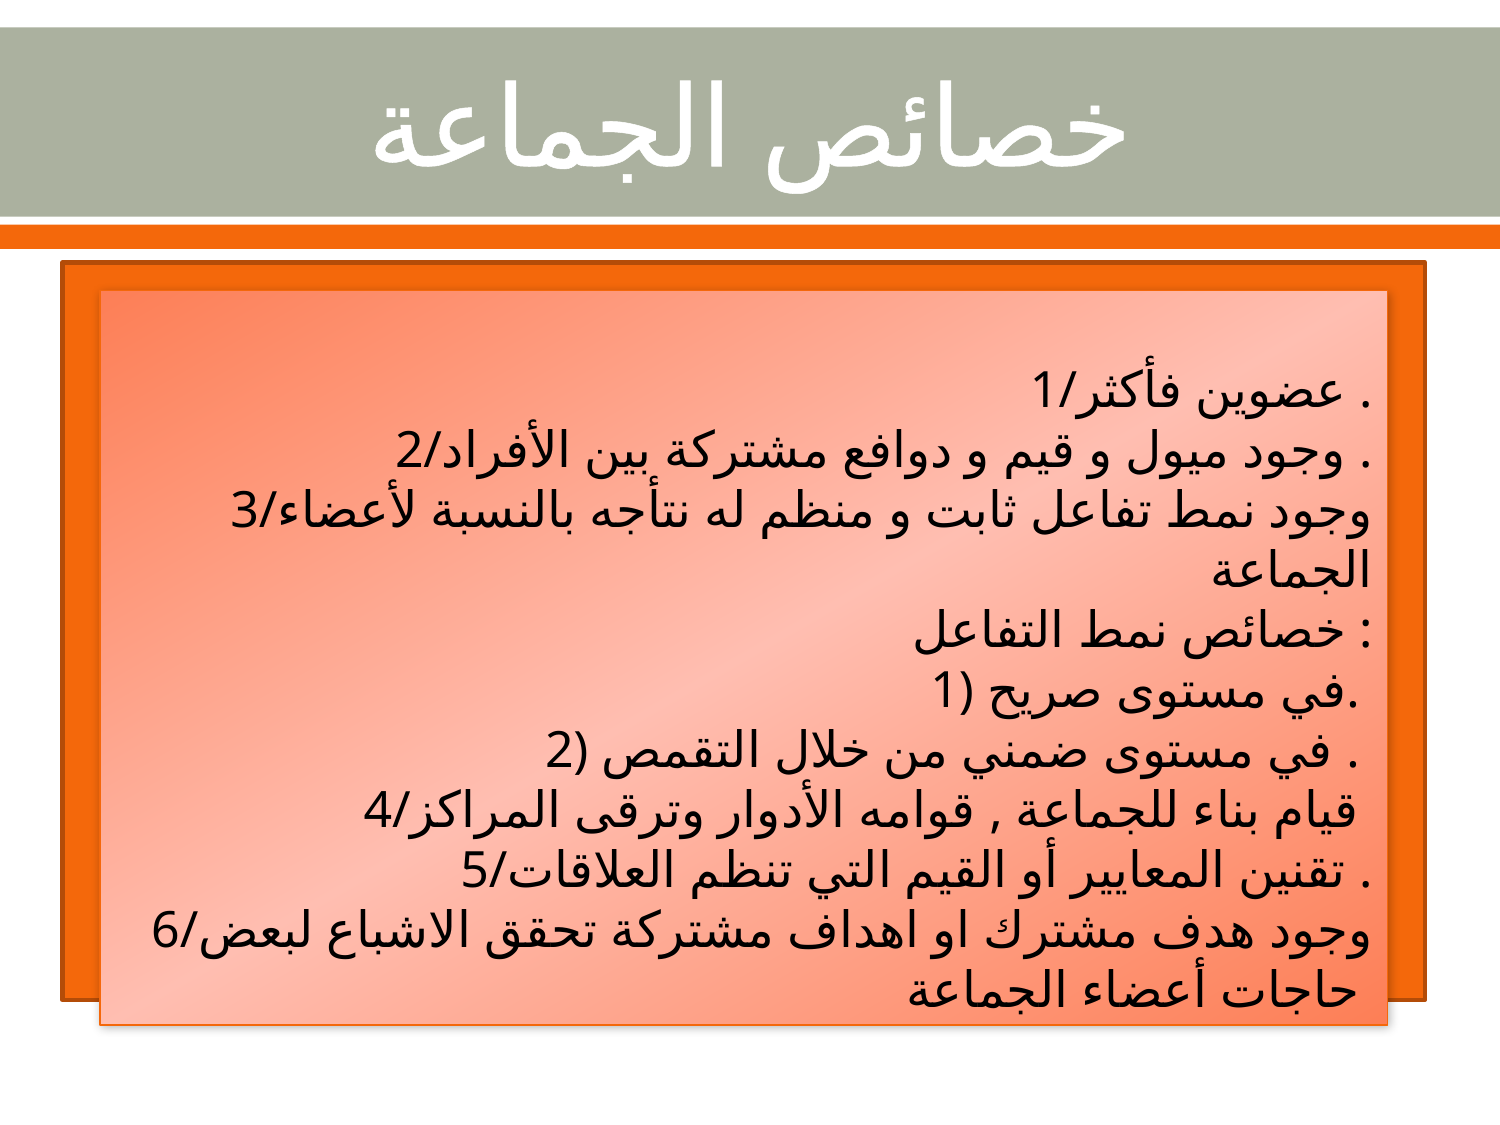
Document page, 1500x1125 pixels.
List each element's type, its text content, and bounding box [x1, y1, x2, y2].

title خصائص الجماعة [75, 29, 1425, 213]
text_box [60, 260, 1427, 1002]
text_box 1/عضوين فأكثر . 2/وجود ميول و قيم و دوافع مشتركة بين الأفراد . 3/وجود نمط تفاعل ثابت و منظم له نتأجه بالنسبة لأعضاء الجماعة خصائص نمط التفاعل : 1) في مستوى صريح. 2) في مستوى ضمني من خلال التقمص . 4/قيام بناء للجماعة , قوامه الأدوار وترقى المراكز 5/تقنين المعايير أو القيم التي تنظم العلاقات . 6/وجود هدف مشترك او اهداف مشتركة تحقق الاشباع لبعض حاجات أعضاء الجماعة [99, 290, 1388, 1026]
